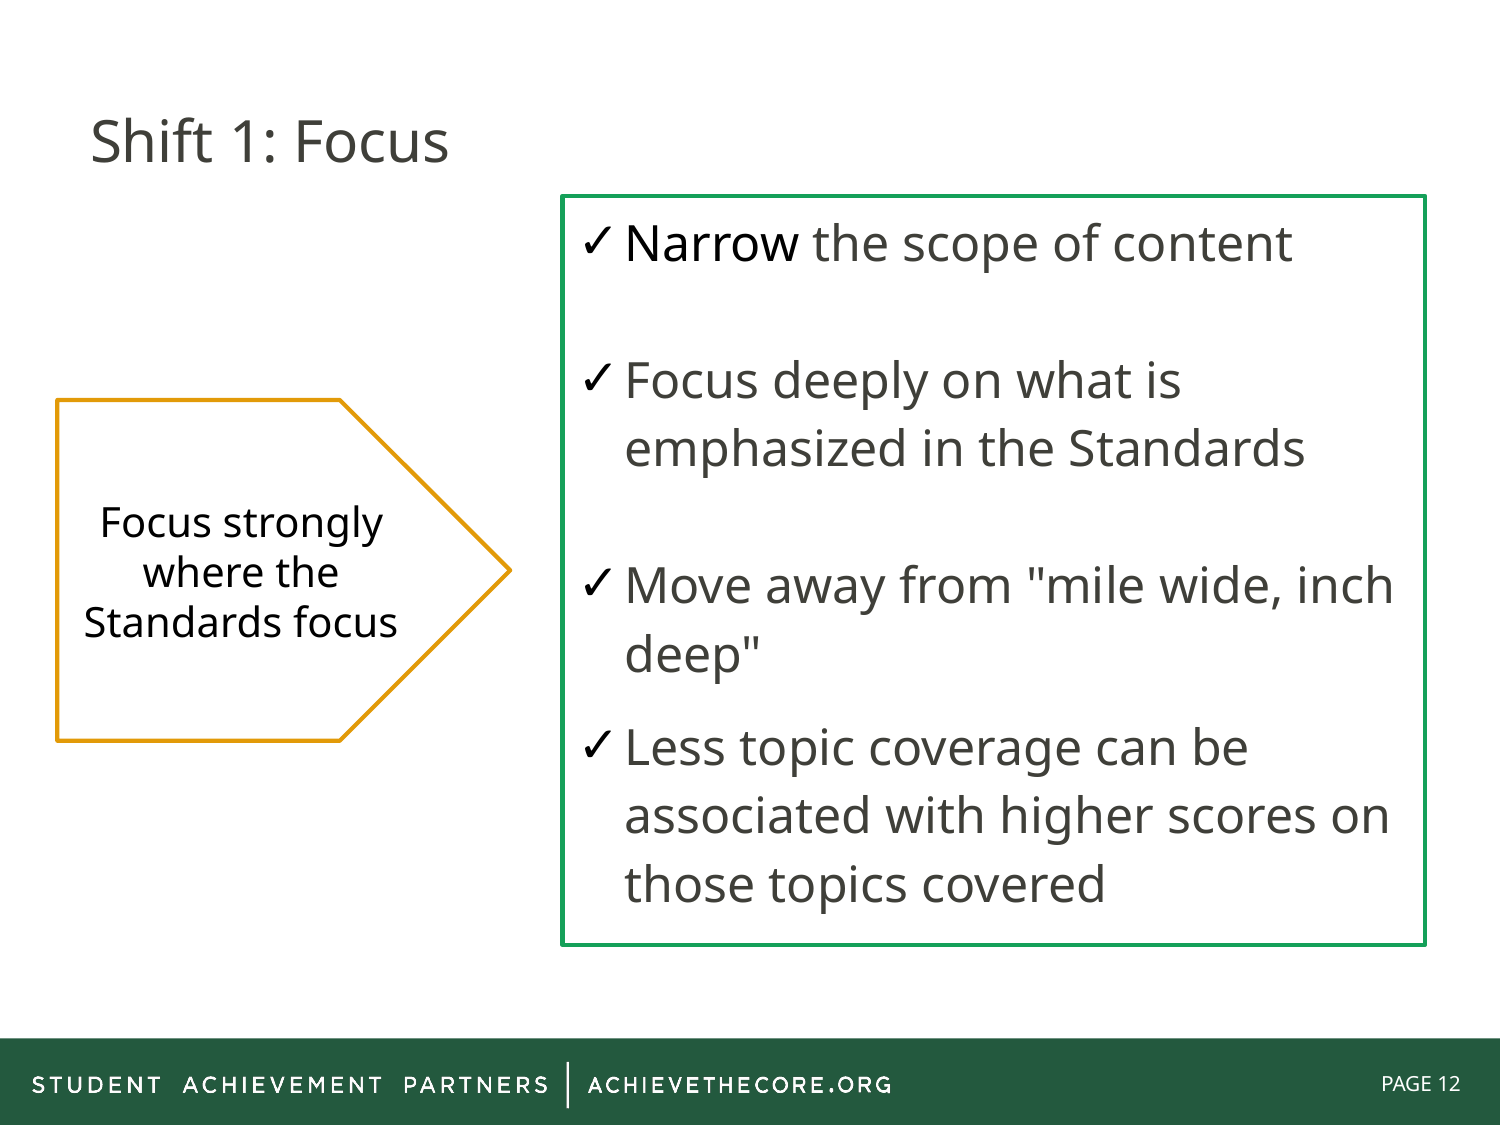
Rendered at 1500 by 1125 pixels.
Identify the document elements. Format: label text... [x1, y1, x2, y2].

title Shift 1: Focus [75, 45, 1425, 233]
picture [12, 1055, 911, 1112]
text_box Focus strongly where the Standards focus [57, 399, 511, 741]
text_box Narrow the scope of content Focus deeply on what is emphasized in the Standards Move away from "mile wide, inch deep" Less topic coverage can be associated with higher scores on those topics covered [562, 195, 1425, 945]
